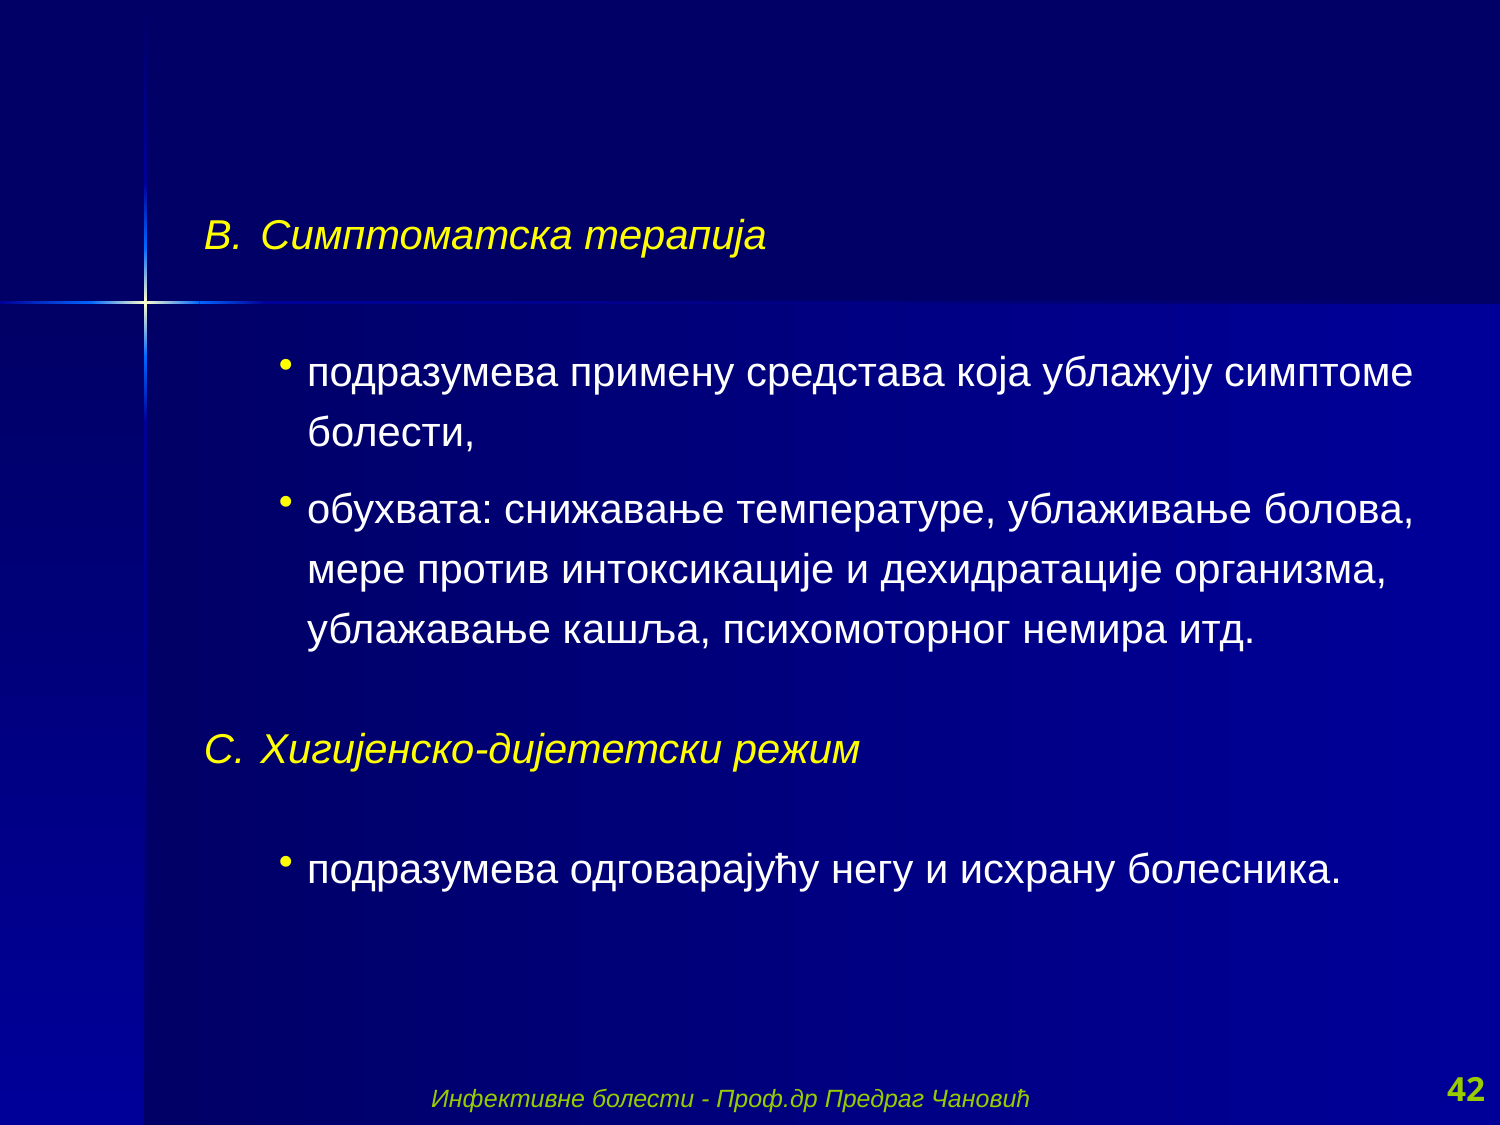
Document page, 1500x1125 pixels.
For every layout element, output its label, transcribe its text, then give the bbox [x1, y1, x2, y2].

text_box Симптоматска терапија подразумева примену средстава која ублажују симптоме болести, обухвата: снижавање температуре, ублаживање болова, мере против интоксикације и дехидратације организма, ублажавање кашља, психомоторног немира итд. Хигијенско-дијететски режим подразумева одговарајућу негу и исхрану болесника. [189, 190, 1450, 899]
slide_number 42 [1354, 1059, 1500, 1125]
footer Инфективне болести - Проф.др Предраг Чановић [412, 1074, 1051, 1125]
